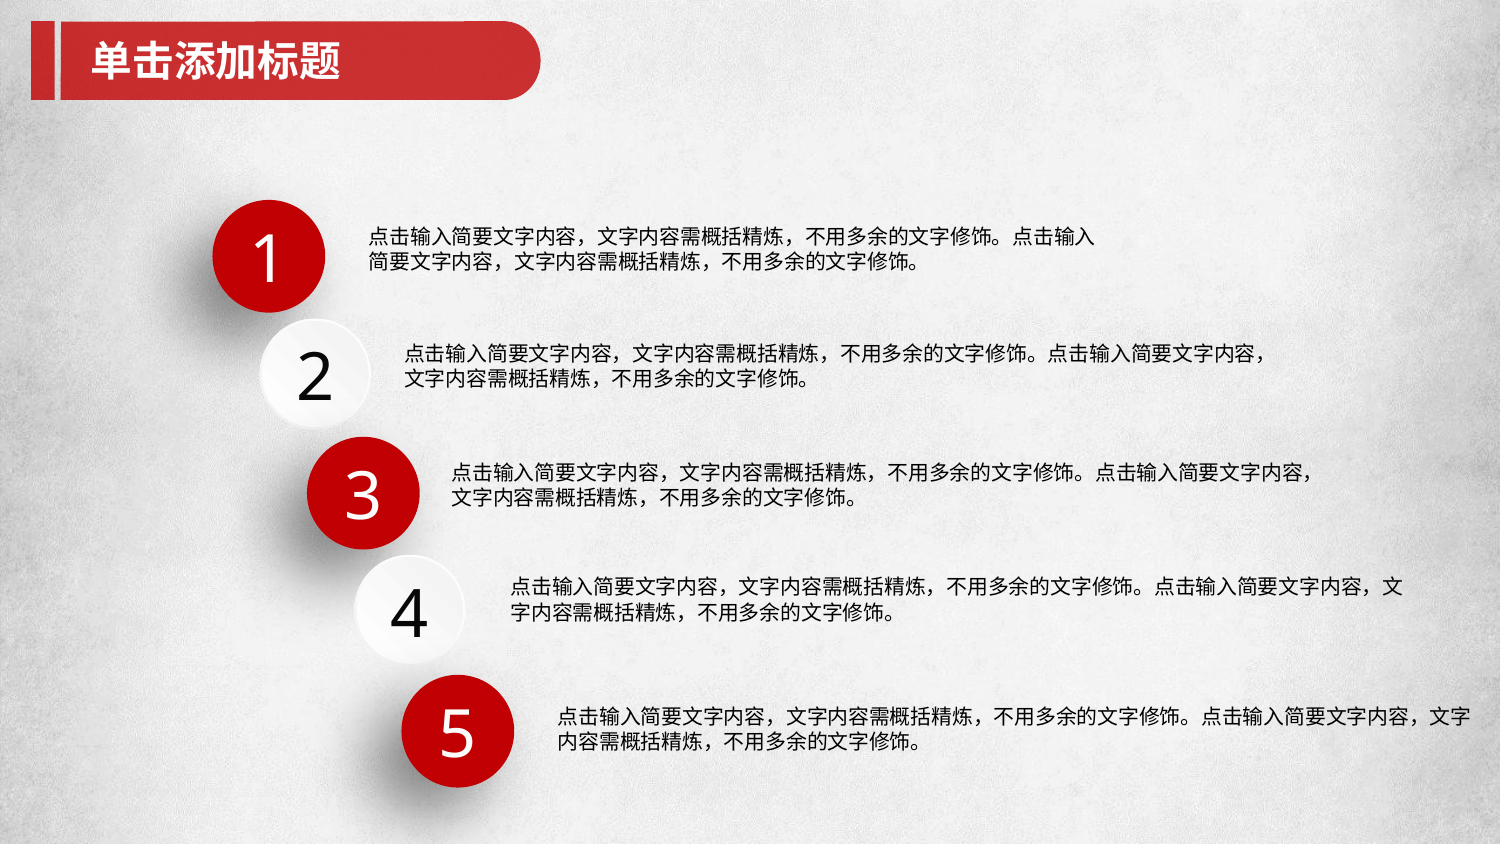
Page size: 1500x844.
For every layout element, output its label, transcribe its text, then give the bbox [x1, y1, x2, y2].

text_box 点击输入简要文字内容，文字内容需概括精炼，不用多余的文字修饰。点击输入简要文字内容，文字内容需概括精炼，不用多余的文字修饰。 [354, 215, 1122, 281]
text_box 点击输入简要文字内容，文字内容需概括精炼，不用多余的文字修饰。点击输入简要文字内容，文字内容需概括精炼，不用多余的文字修饰。 [495, 566, 1430, 632]
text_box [354, 554, 466, 666]
text_box 5 [400, 673, 516, 789]
text_box 单击添加标题 [79, 29, 547, 91]
picture [0, 0, 1500, 844]
text_box [59, 20, 529, 101]
text_box 点击输入简要文字内容，文字内容需概括精炼，不用多余的文字修饰。点击输入简要文字内容，文字内容需概括精炼，不用多余的文字修饰。 [543, 696, 1500, 762]
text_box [259, 318, 371, 430]
text_box 1 [211, 198, 327, 314]
text_box 点击输入简要文字内容，文字内容需概括精炼，不用多余的文字修饰。点击输入简要文字内容，文字内容需概括精炼，不用多余的文字修饰。 [389, 333, 1288, 398]
text_box [30, 20, 56, 101]
text_box 点击输入简要文字内容，文字内容需概括精炼，不用多余的文字修饰。点击输入简要文字内容，文字内容需概括精炼，不用多余的文字修饰。 [436, 452, 1347, 517]
text_box 3 [305, 435, 421, 551]
